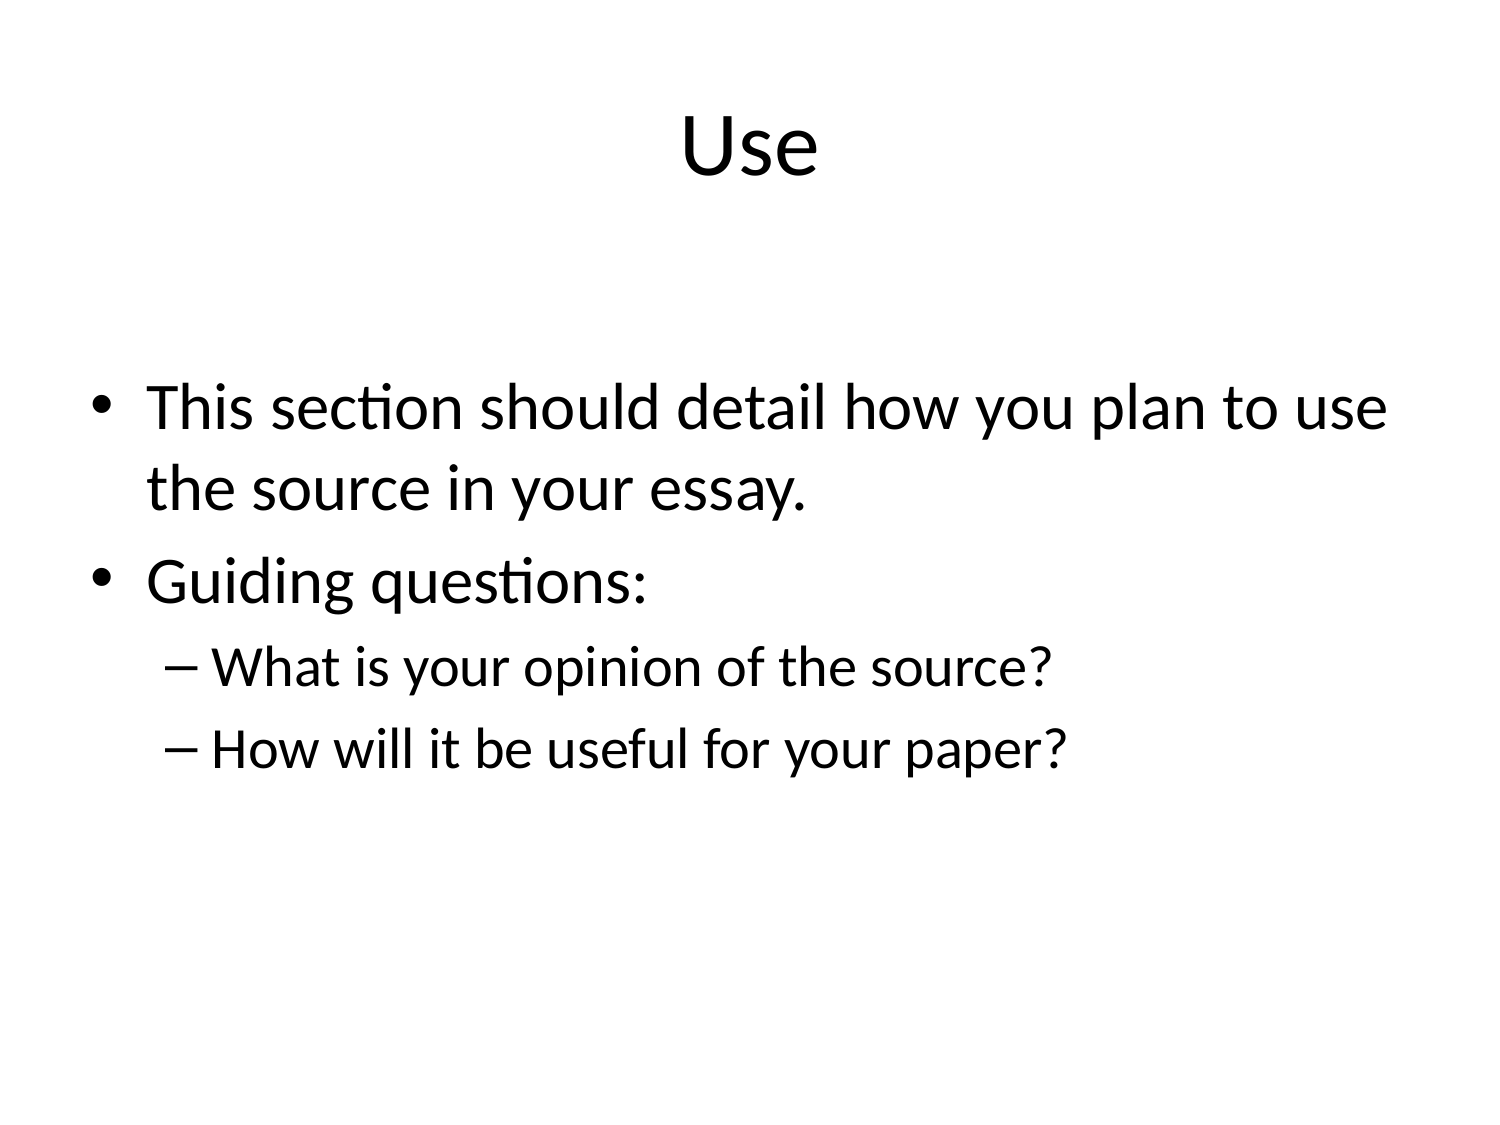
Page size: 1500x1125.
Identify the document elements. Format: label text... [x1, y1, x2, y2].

title Use [75, 45, 1425, 233]
list This section should detail how you plan to use the source in your essay. Guiding questions: What is your opinion of the source? How will it be useful for your paper? [75, 262, 1425, 1005]
